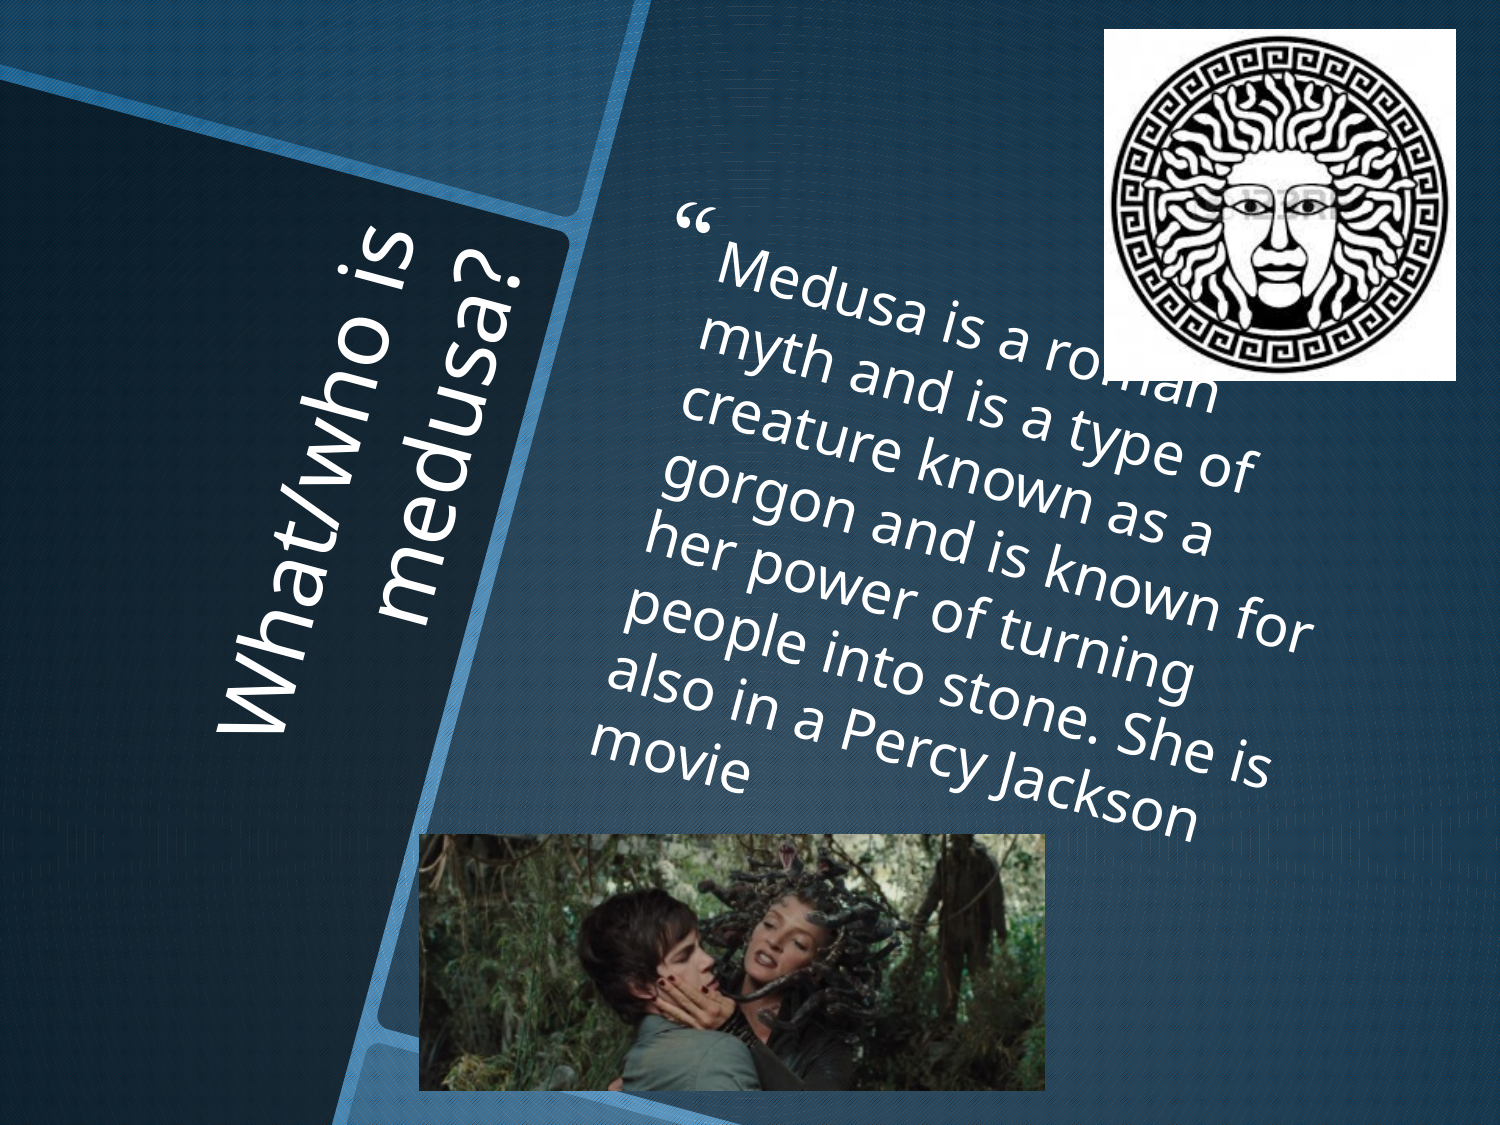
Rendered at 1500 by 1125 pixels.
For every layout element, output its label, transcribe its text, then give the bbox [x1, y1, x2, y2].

list Medusa is a roman myth and is a type of creature known as a gorgon and is known for her power of turning people into stone. She is also in a Percy Jackson movie [489, 72, 1397, 1076]
title What/who is medusa? [69, 181, 554, 1056]
picture [418, 833, 1045, 1091]
picture [1103, 28, 1457, 382]
